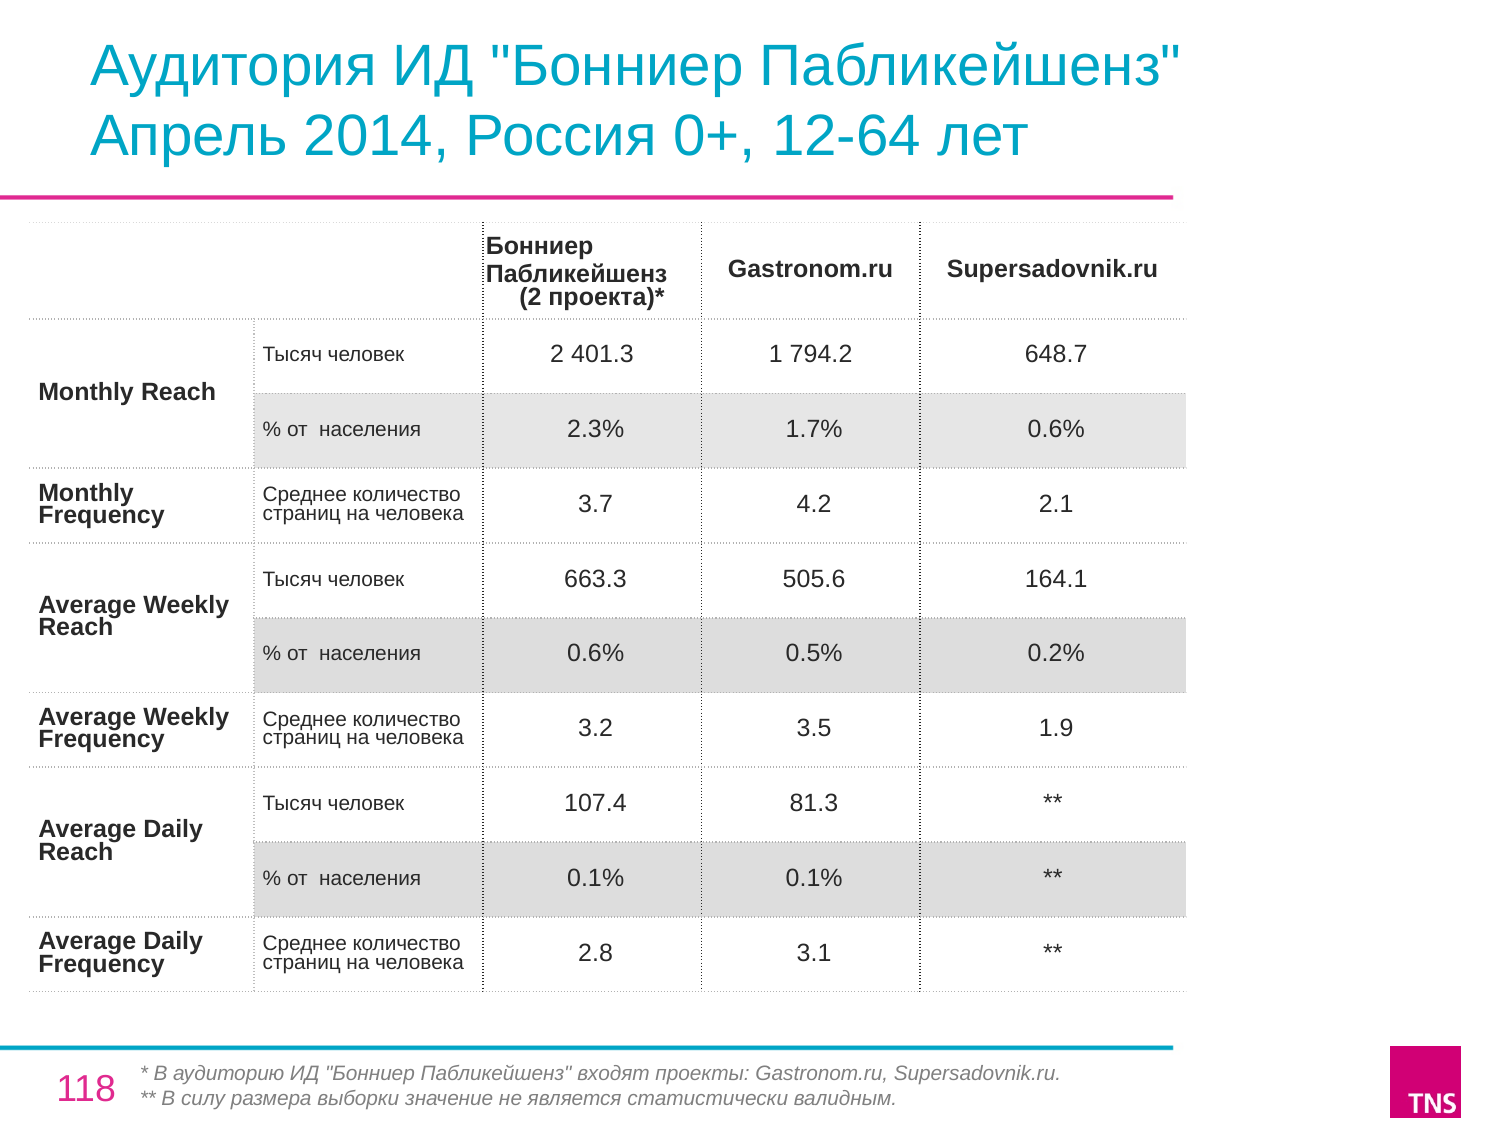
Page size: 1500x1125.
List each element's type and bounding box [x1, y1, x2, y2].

title [74, 8, 1476, 187]
slide_number [40, 1055, 392, 1125]
table_header [29, 223, 1186, 319]
picture [0, 0, 1500, 1125]
table_cell [29, 319, 1186, 992]
text_box [124, 1052, 1463, 1117]
